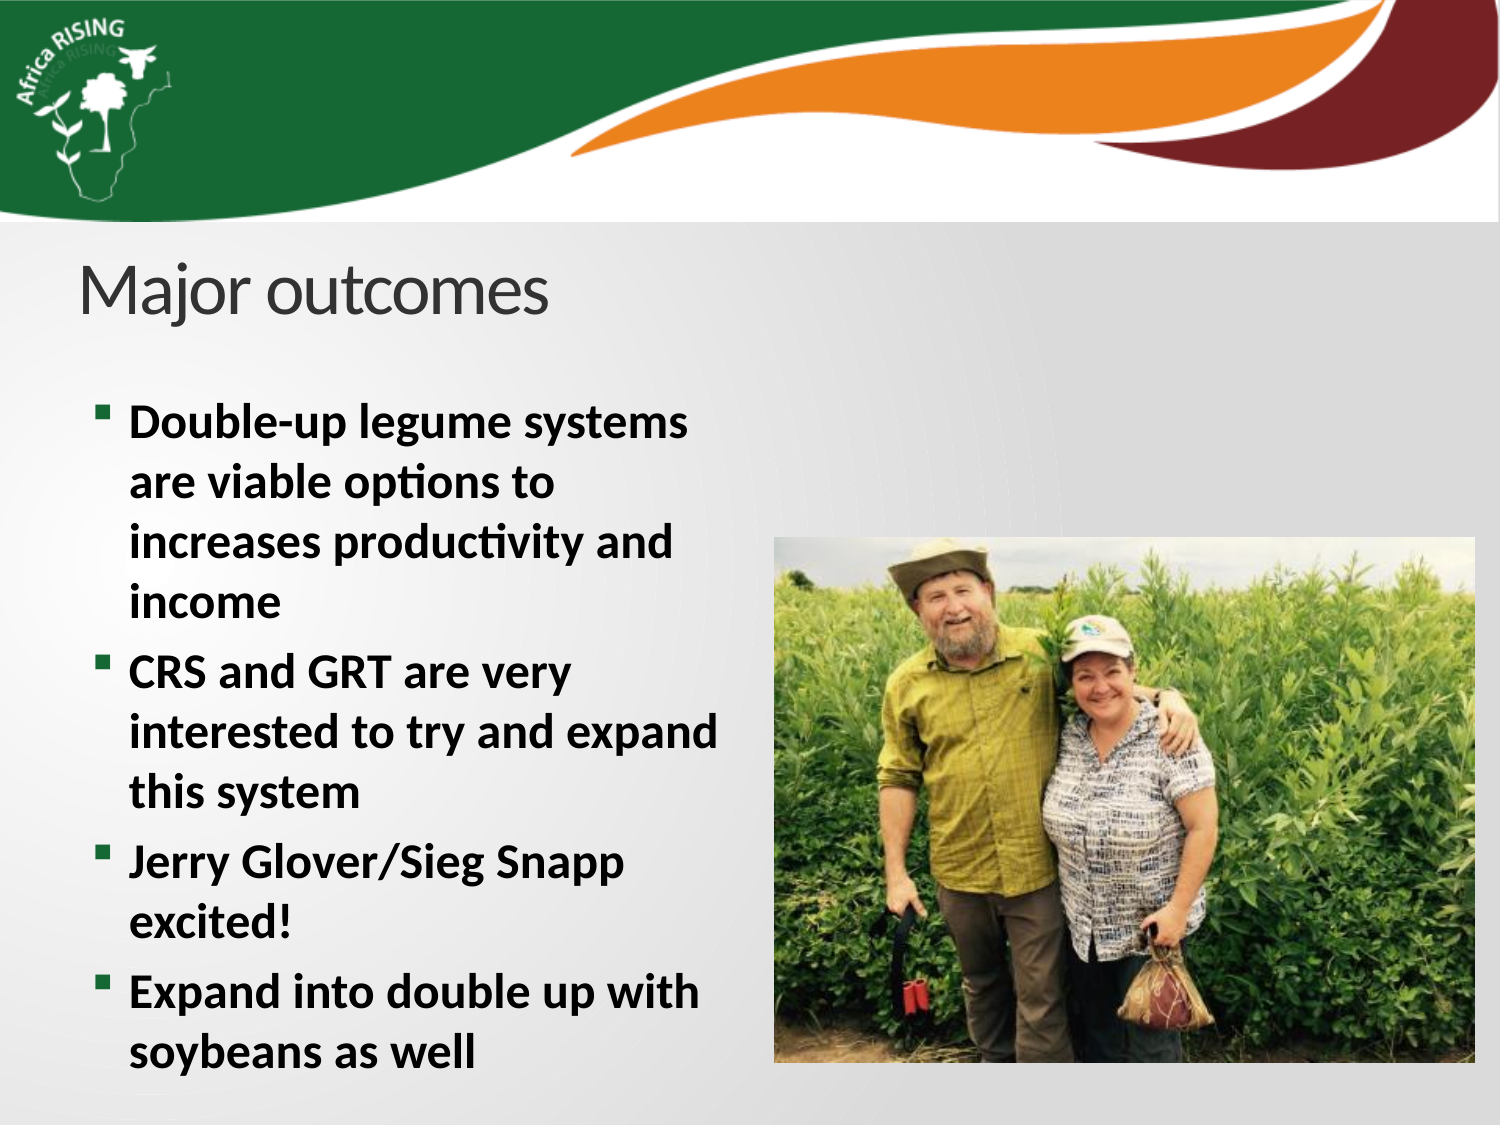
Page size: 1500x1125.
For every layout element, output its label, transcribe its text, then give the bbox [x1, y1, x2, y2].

list Double-up legume systems are viable options to increases productivity and income CRS and GRT are very interested to try and expand this system Jerry Glover/Sieg Snapp excited! Expand into double up with soybeans as well [57, 381, 738, 1124]
picture [774, 536, 1476, 1063]
title Major outcomes [62, 232, 1413, 338]
picture [0, 0, 1499, 222]
